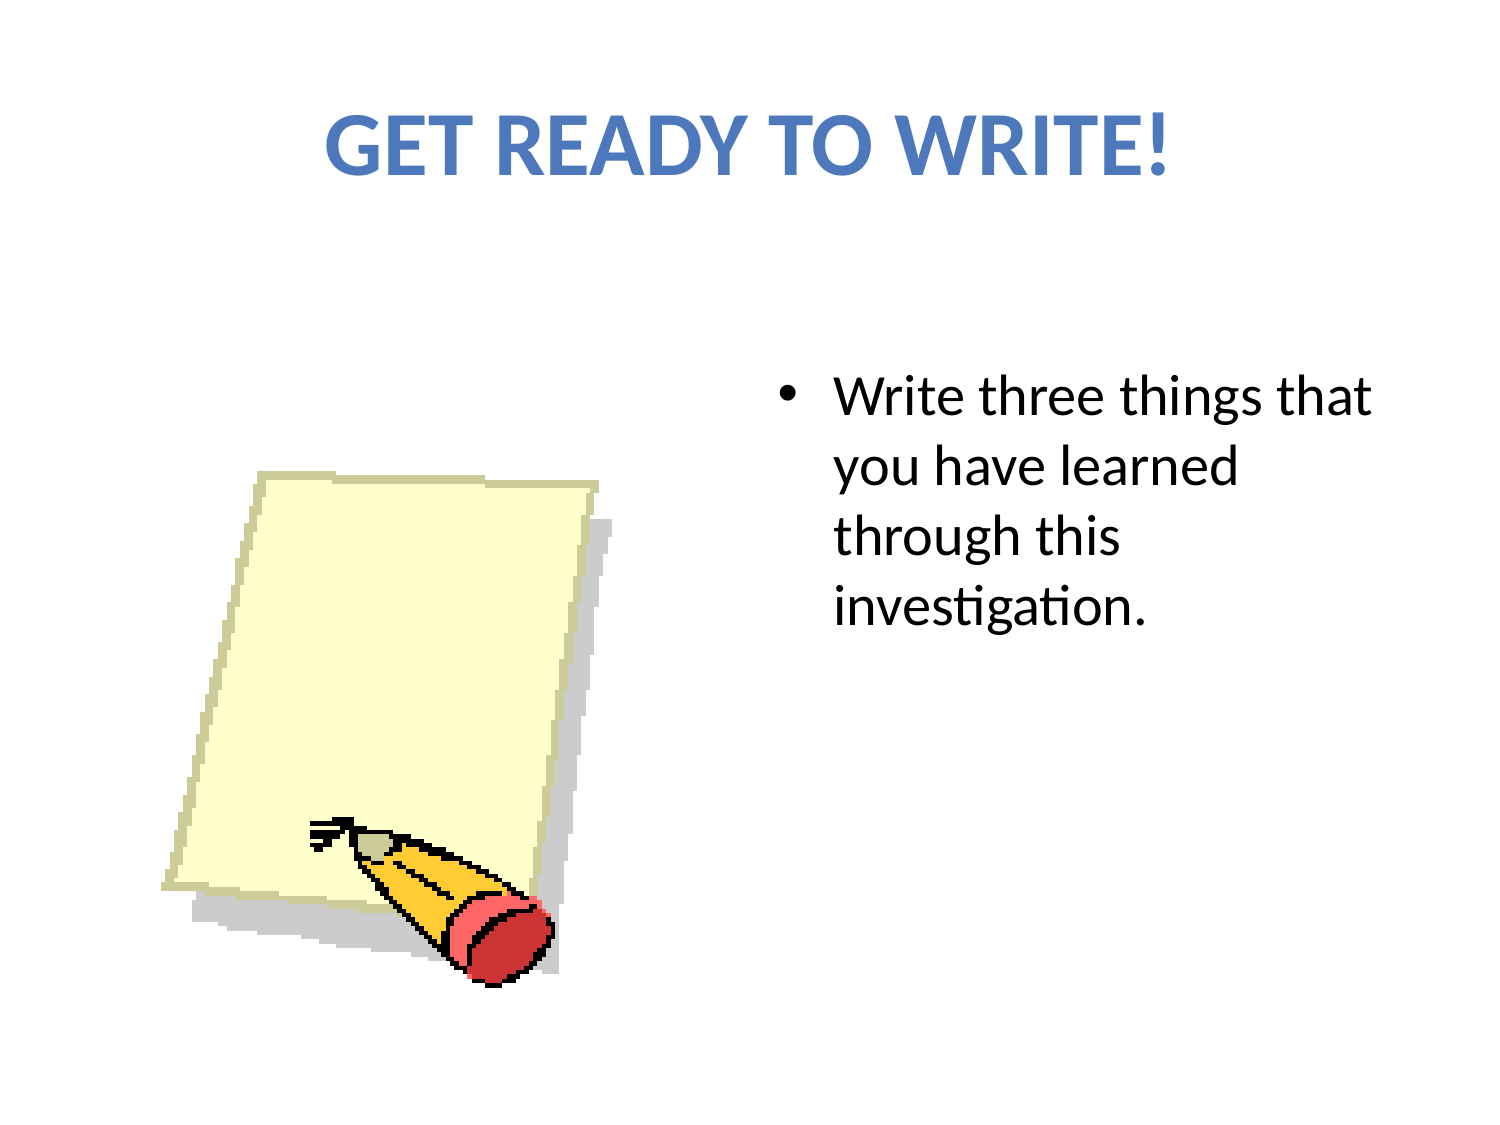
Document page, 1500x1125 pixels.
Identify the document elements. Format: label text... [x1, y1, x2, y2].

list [87, 362, 700, 988]
title Get ready to write! [75, 45, 1425, 233]
list Write three things that you have learned through this investigation. [762, 350, 1425, 1005]
